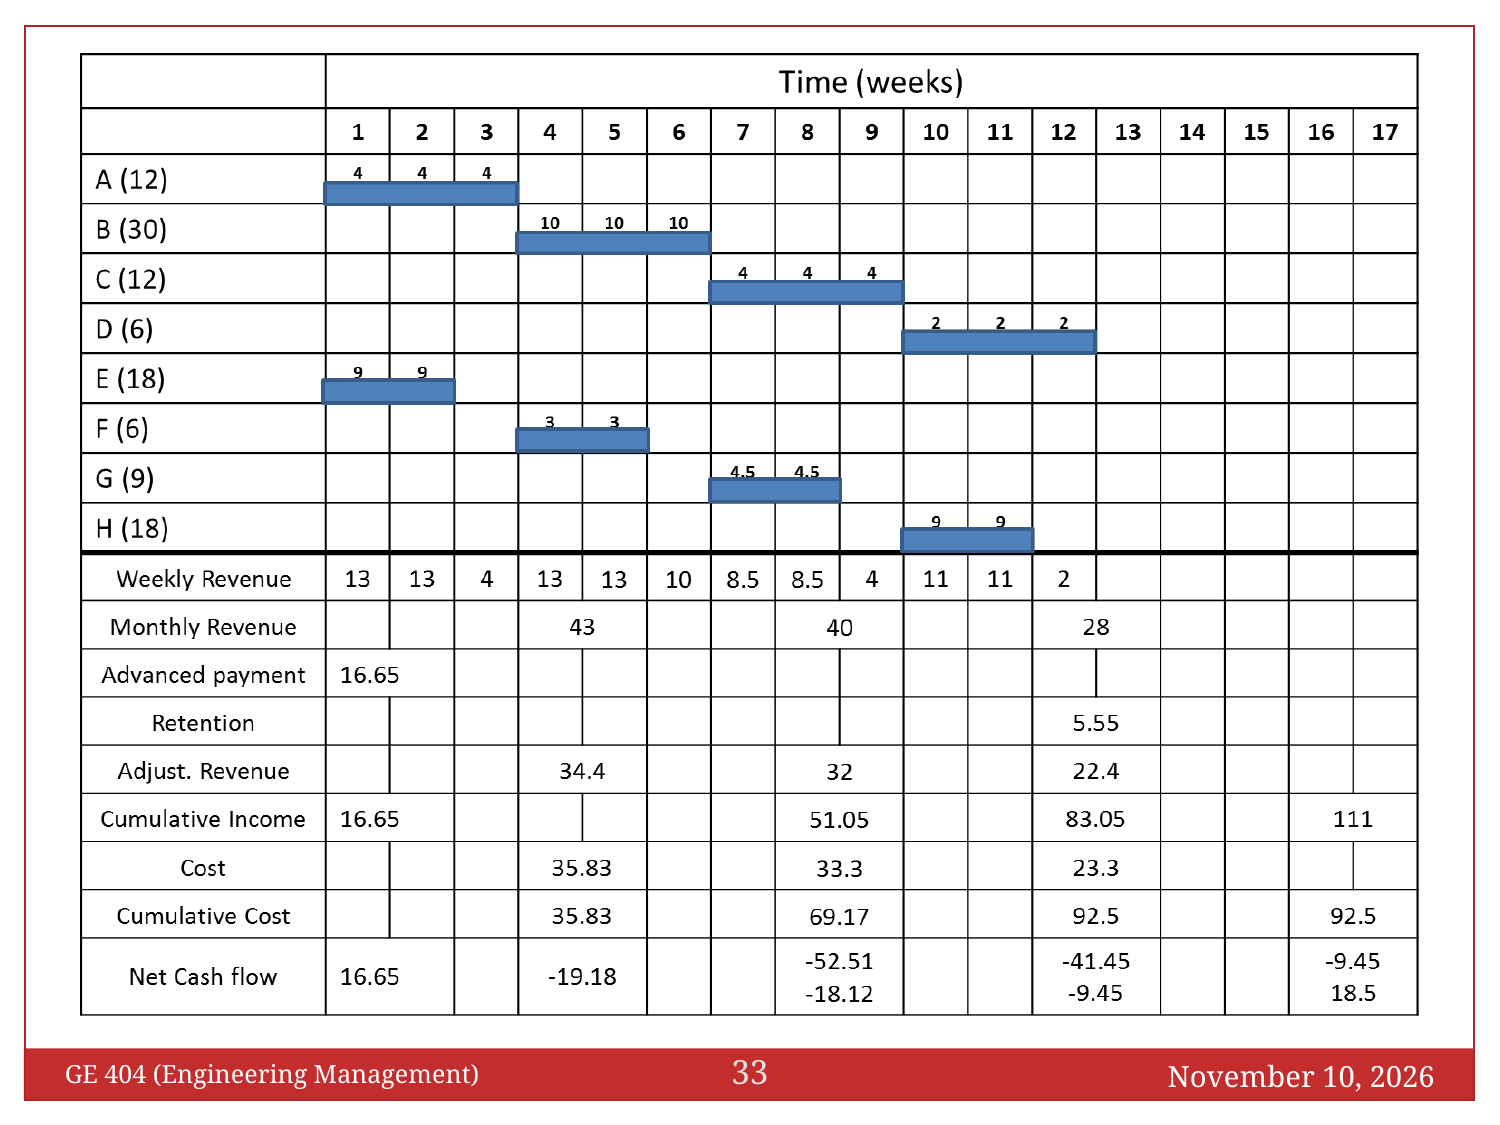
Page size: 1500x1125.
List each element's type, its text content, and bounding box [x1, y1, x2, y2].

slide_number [950, 1050, 1450, 1111]
slide_number 33 [699, 1037, 800, 1110]
picture [79, 49, 1421, 1026]
footer GE 404 (Engineering Management) [50, 1051, 638, 1112]
